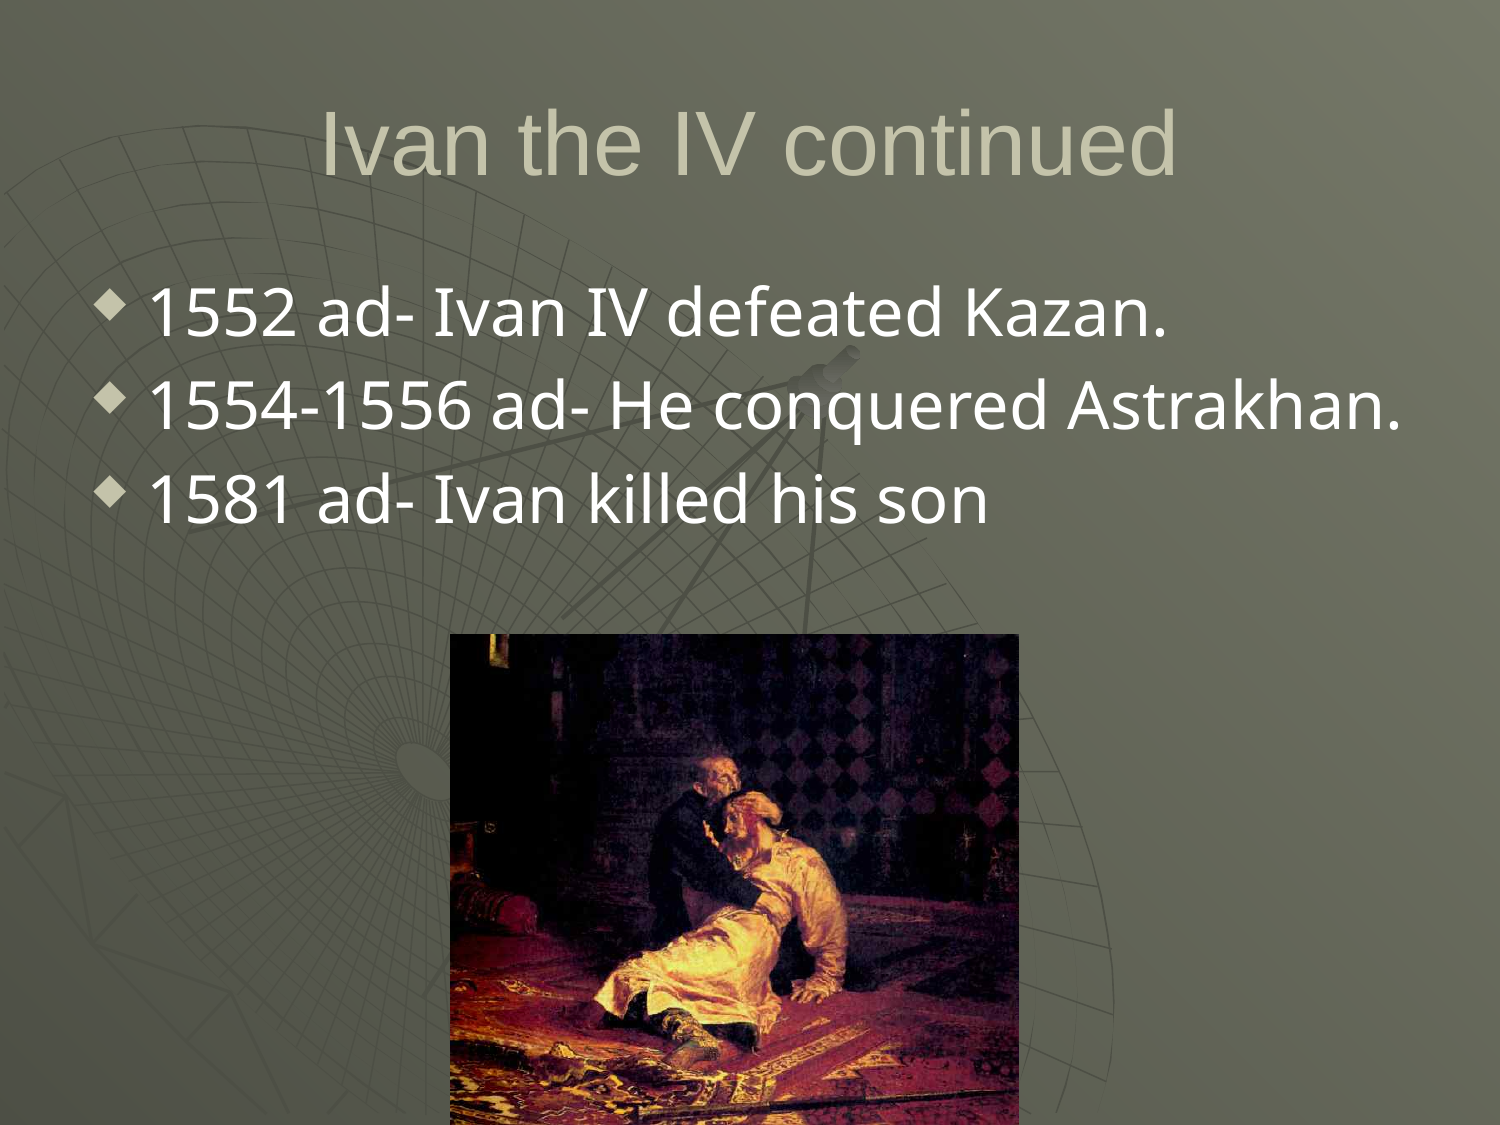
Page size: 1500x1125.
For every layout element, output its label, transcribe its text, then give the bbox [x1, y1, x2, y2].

picture [449, 634, 1019, 1125]
title Ivan the IV continued [74, 45, 1426, 233]
list 1552 ad- Ivan IV defeated Kazan. 1554-1556 ad- He conquered Astrakhan. 1581 ad- Ivan killed his son [74, 262, 1426, 1006]
